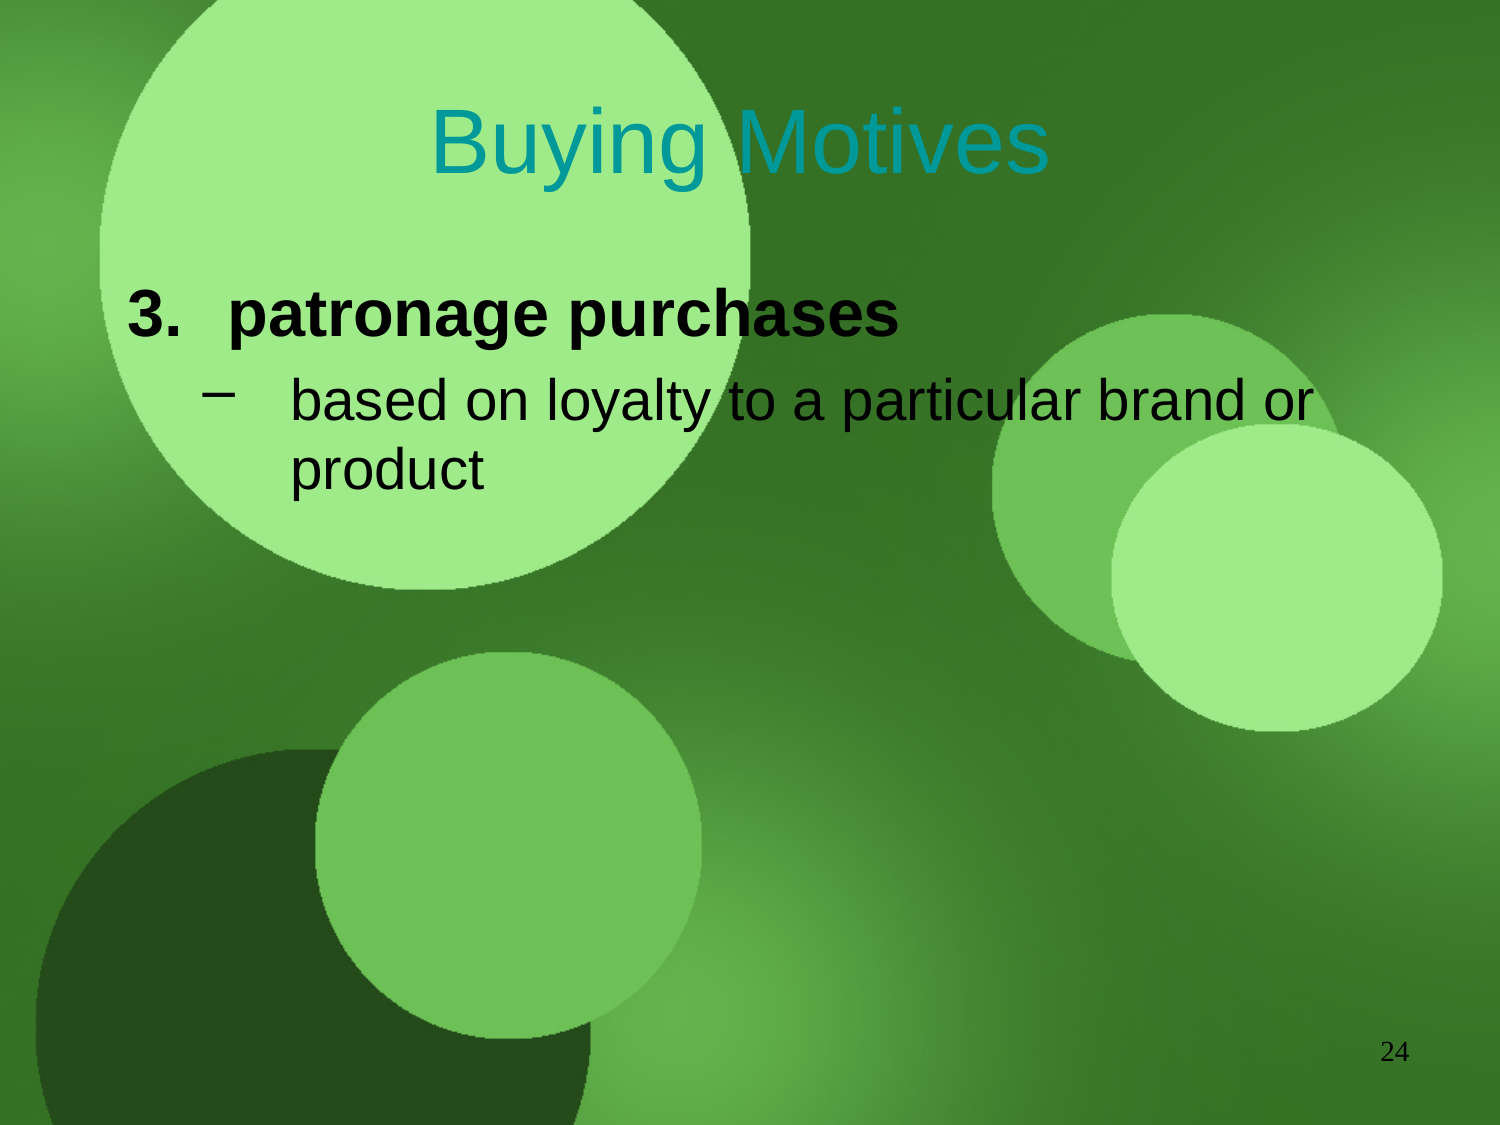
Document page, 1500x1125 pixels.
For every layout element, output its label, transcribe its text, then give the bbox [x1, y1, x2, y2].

slide_number 24 [1074, 1024, 1426, 1103]
list patronage purchases based on loyalty to a particular brand or product [112, 262, 1438, 851]
text_box Buying Motives [112, 75, 1388, 175]
picture [0, 0, 1500, 1125]
